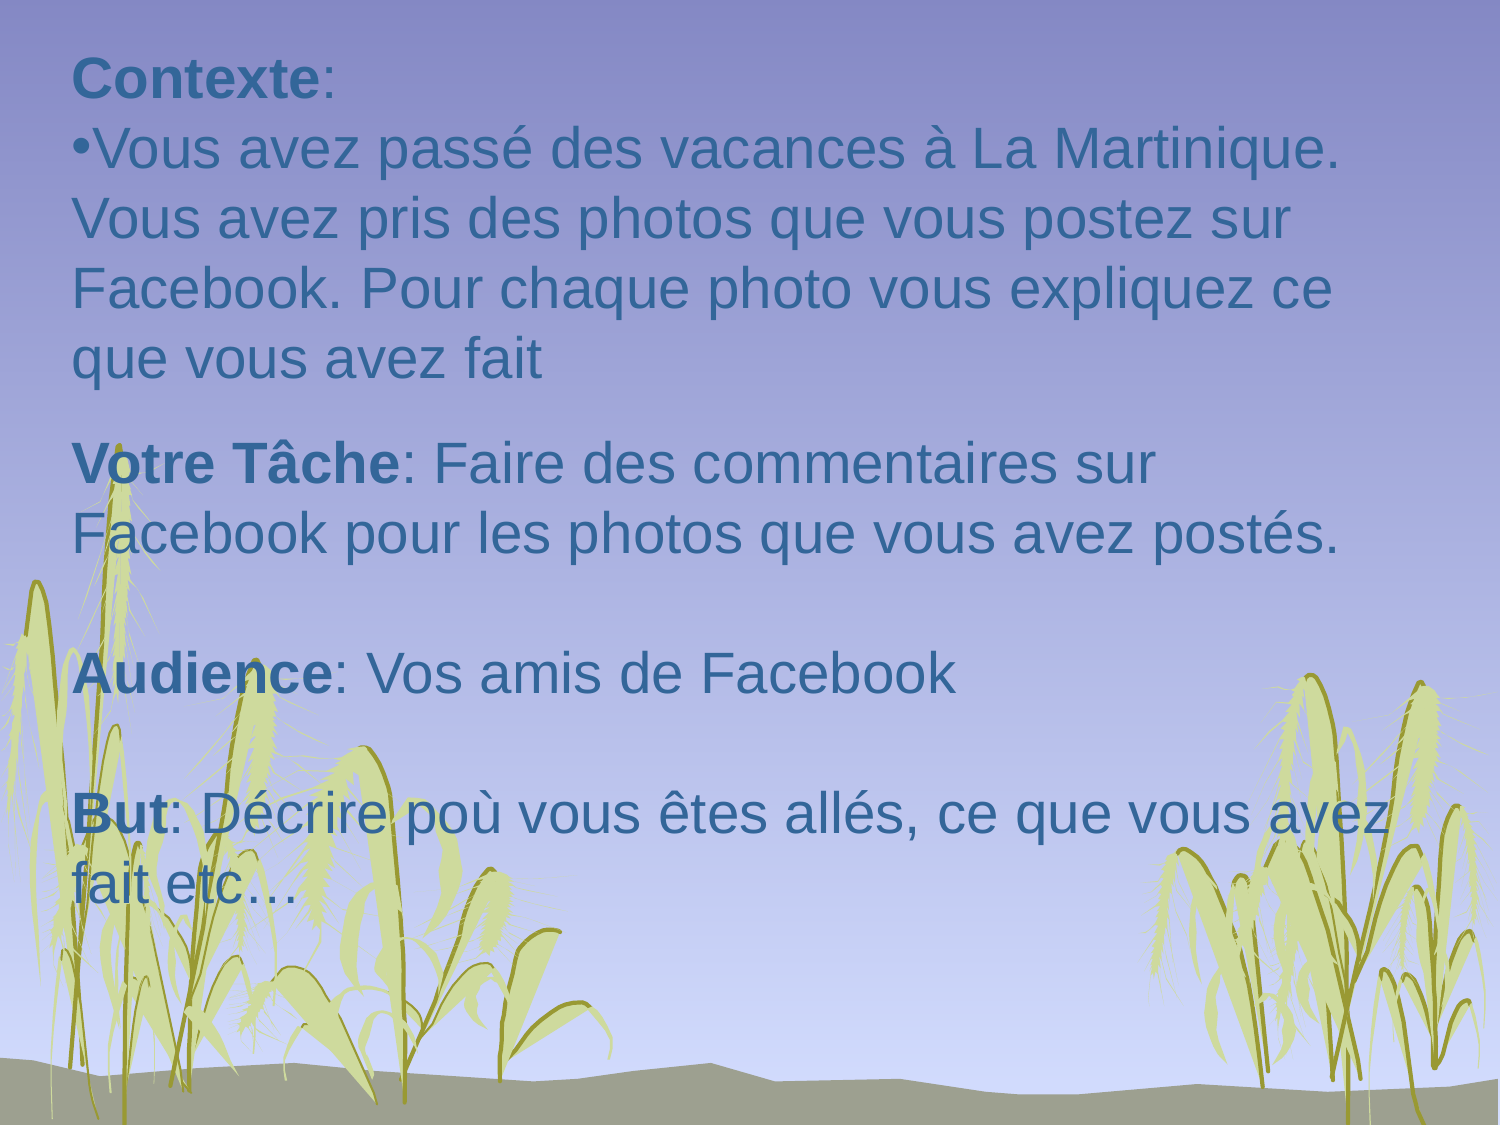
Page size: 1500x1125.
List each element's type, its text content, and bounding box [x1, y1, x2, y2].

text_box Contexte: Vous avez passé des vacances à La Martinique. Vous avez pris des photos que vous postez sur Facebook. Pour chaque photo vous expliquez ce que vous avez fait Votre Tâche: Faire des commentaires sur Facebook pour les photos que vous avez postés. Audience: Vos amis de Facebook But: Décrire poù vous êtes allés, ce que vous avez fait etc… [56, 33, 1441, 923]
